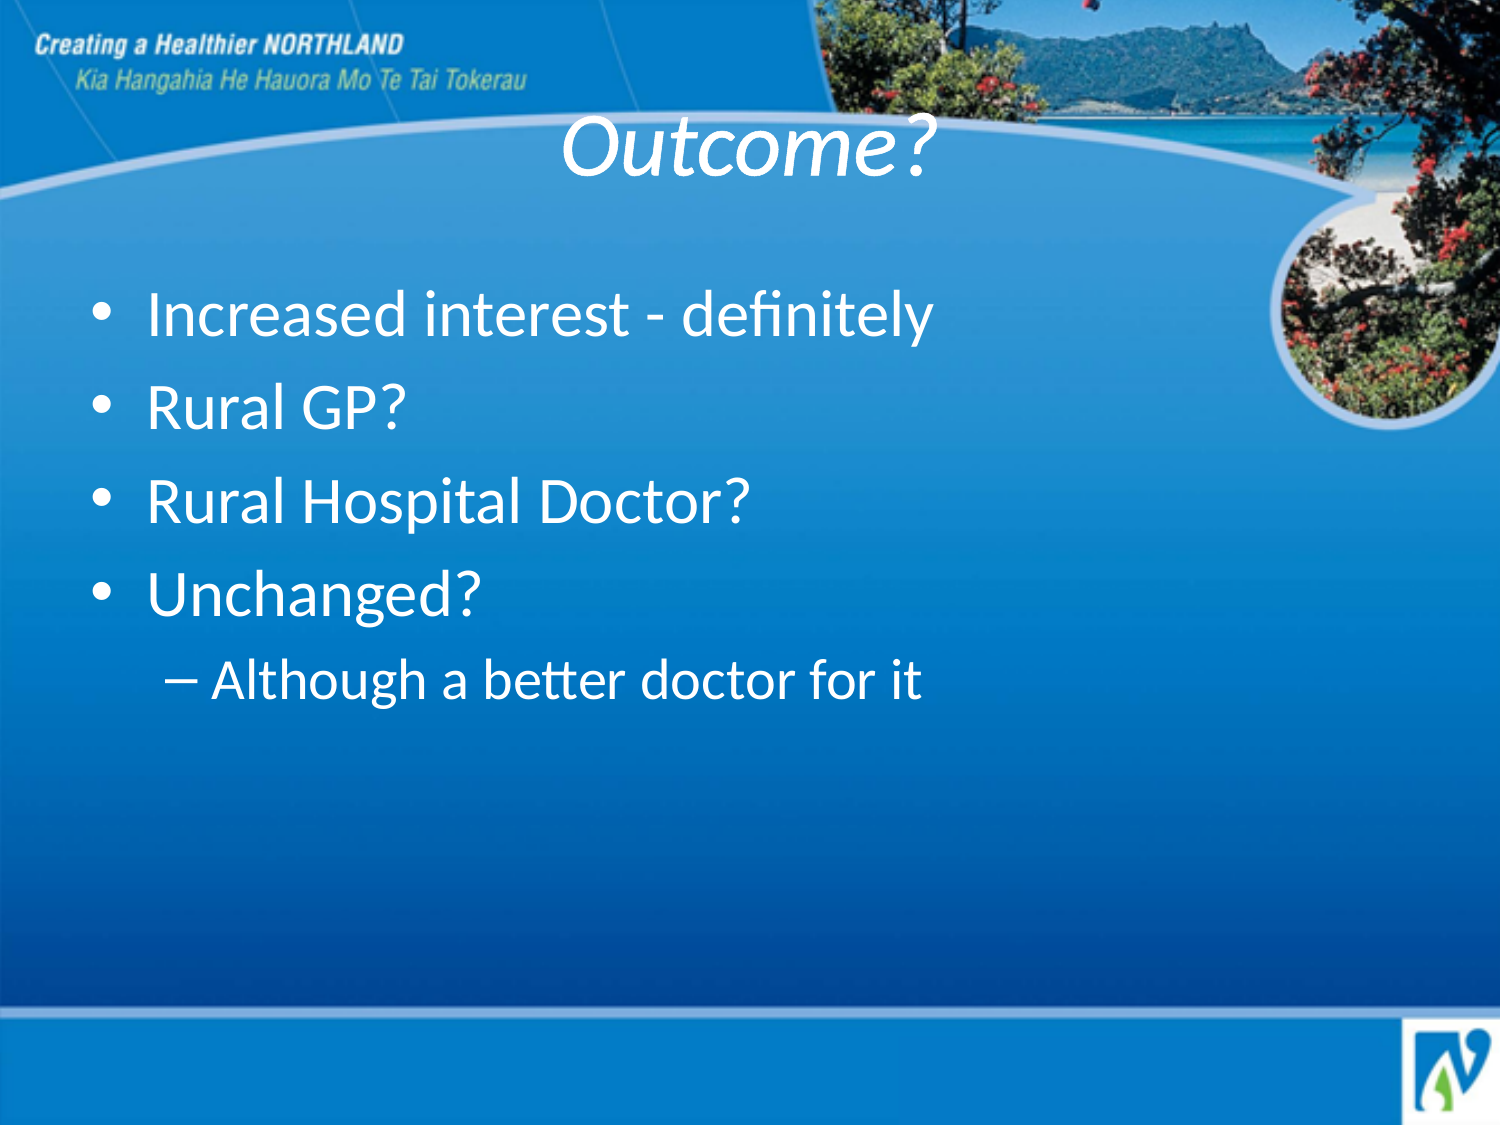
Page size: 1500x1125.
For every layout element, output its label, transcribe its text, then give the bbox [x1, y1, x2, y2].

picture [0, 0, 1500, 1125]
list Increased interest - definitely Rural GP? Rural Hospital Doctor? Unchanged? Although a better doctor for it [75, 262, 1425, 1005]
title Outcome? [75, 45, 1425, 233]
